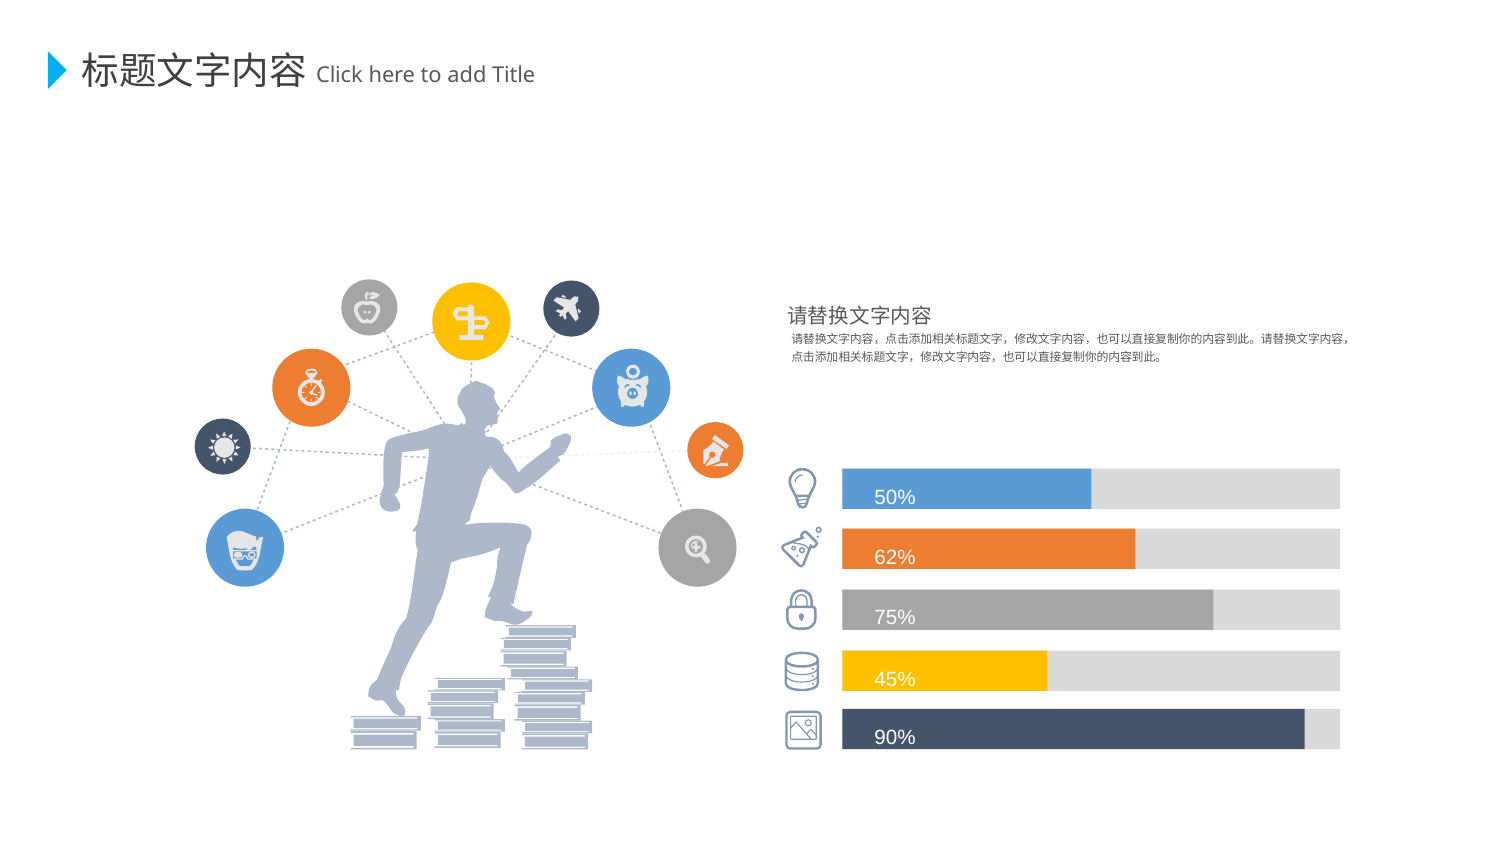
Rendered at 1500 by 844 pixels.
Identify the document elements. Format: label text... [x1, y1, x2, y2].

text_box [1092, 468, 1341, 510]
text_box 请替换文字内容，点击添加相关标题文字，修改文字内容，也可以直接复制你的内容到此。请替换文字内容，点击添加相关标题文字，修改文字内容，也可以直接复制你的内容到此。 [780, 323, 1358, 369]
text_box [786, 589, 817, 630]
text_box [1306, 708, 1341, 750]
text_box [191, 276, 747, 750]
text_box 请替换文字内容 [776, 292, 950, 334]
text_box 90% [859, 711, 948, 757]
text_box [841, 708, 1306, 750]
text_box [788, 467, 817, 509]
text_box [841, 528, 1136, 570]
text_box [841, 650, 1048, 692]
text_box [841, 468, 1092, 510]
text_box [784, 651, 820, 692]
text_box 50% [859, 470, 948, 516]
text_box [841, 589, 1214, 631]
text_box [1048, 650, 1341, 692]
text_box 45% [859, 653, 948, 698]
text_box 62% [859, 530, 948, 576]
text_box 75% [859, 591, 948, 637]
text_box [780, 526, 822, 568]
text_box [1214, 589, 1341, 631]
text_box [785, 710, 822, 750]
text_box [48, 39, 558, 101]
text_box [1136, 528, 1341, 570]
